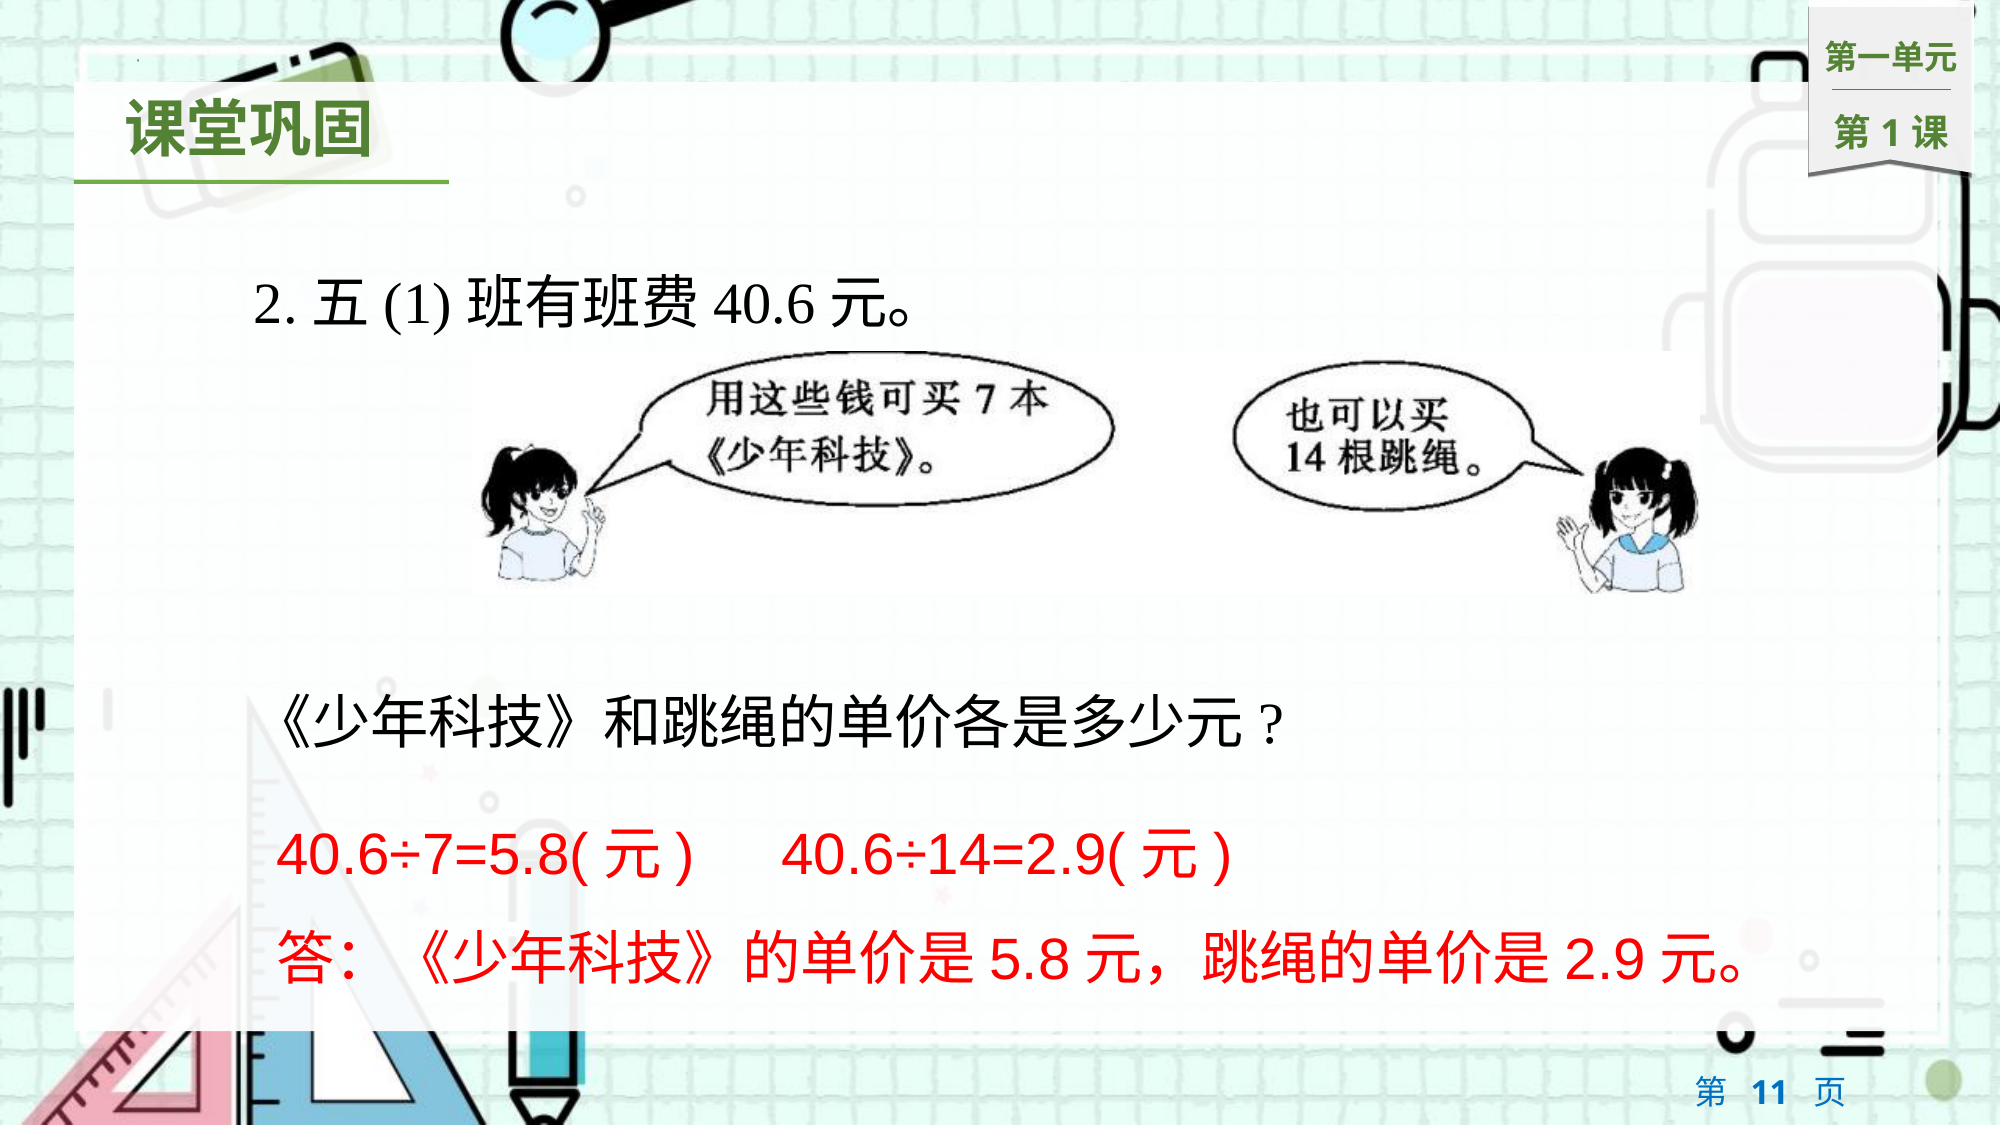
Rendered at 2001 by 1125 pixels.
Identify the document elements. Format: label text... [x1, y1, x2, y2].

picture [1938, 168, 1971, 176]
picture [0, 0, 2000, 1125]
list 40.6÷7=5.8(元) 40.6÷14=2.9(元) 答：《少年科技》的单价是5.8元，跳绳的单价是2.9元。 [261, 773, 1833, 879]
list 2.五(1)班有班费40.6元。 《少年科技》和跳绳的单价各是多少元? [121, 222, 1903, 985]
picture [472, 351, 1700, 594]
